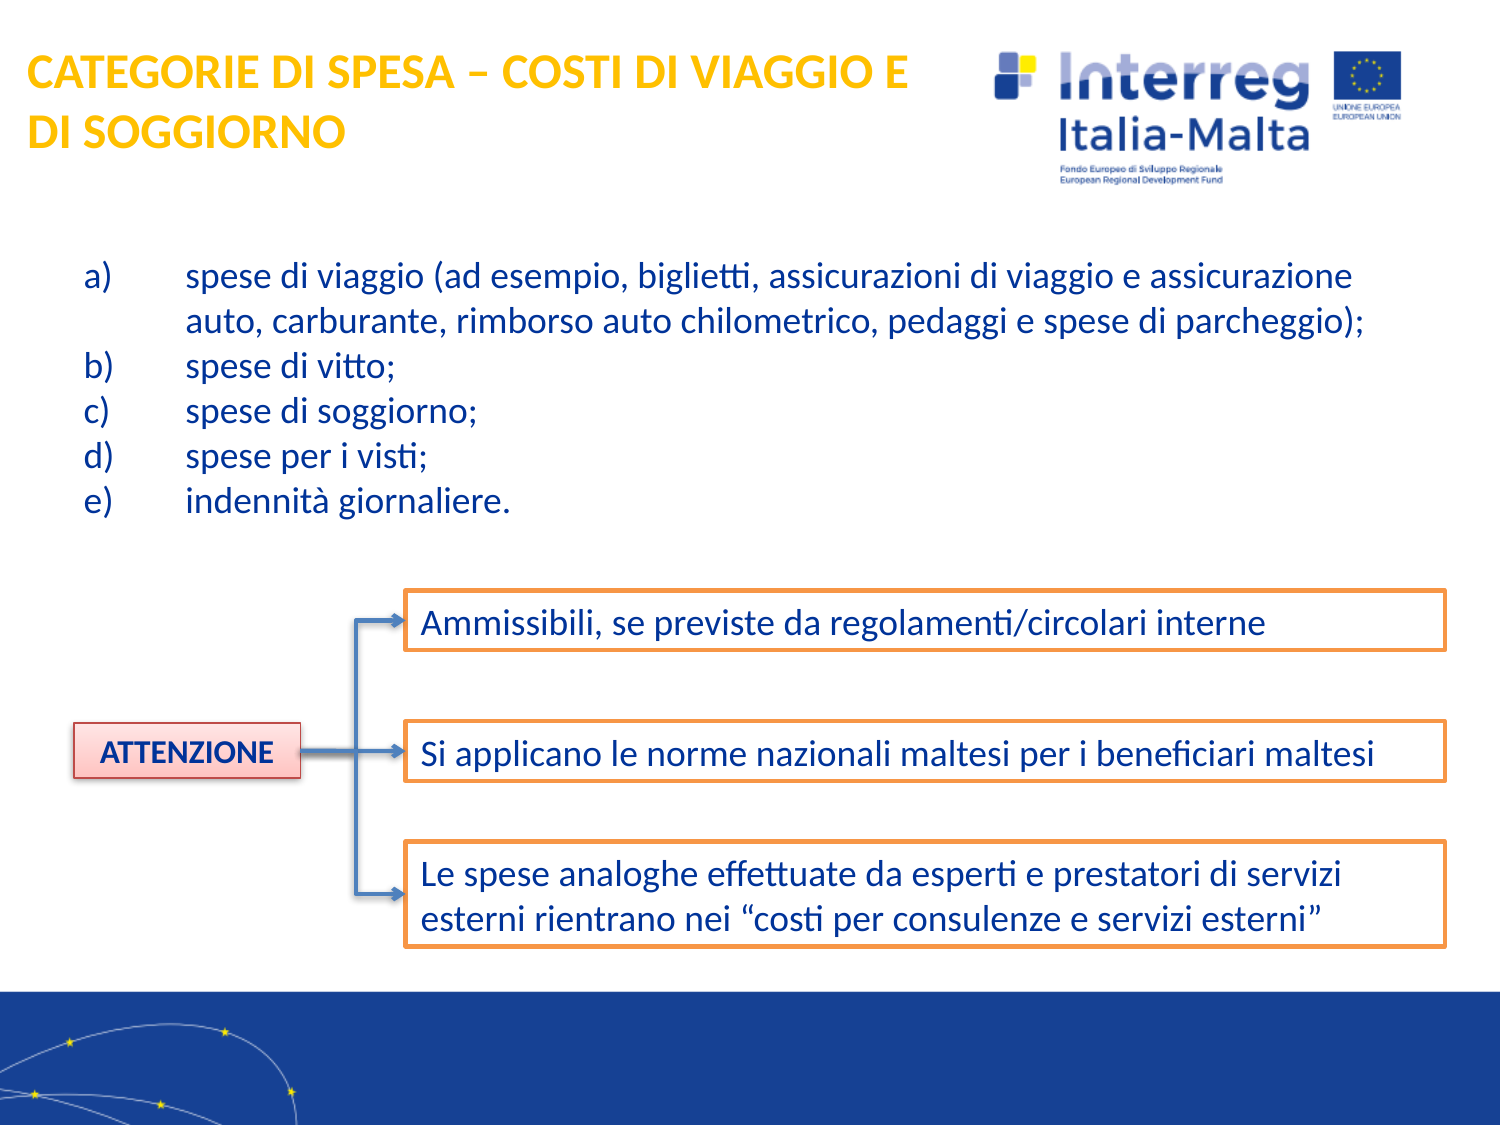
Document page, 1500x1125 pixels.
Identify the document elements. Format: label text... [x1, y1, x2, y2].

text_box Le spese analoghe effettuate da esperti e prestatori di servizi esterni rientrano nei “costi per consulenze e servizi esterni” [403, 839, 1447, 949]
text_box CATEGORIE DI SPESA – COSTI DI VIAGGIO E DI SOGGIORNO [1, 30, 975, 166]
text_box ATTENZIONE [73, 722, 295, 779]
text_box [300, 620, 406, 750]
text_box Ammissibili, se previste da regolamenti/circolari interne [403, 588, 1447, 652]
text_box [300, 751, 406, 895]
text_box Si applicano le norme nazionali maltesi per i beneficiari maltesi [411, 719, 1447, 783]
text_box a) spese di viaggio (ad esempio, biglietti, assicurazioni di viaggio e assicurazione auto, carburante, rimborso auto chilometrico, pedaggi e spese di parcheggio); b) spese di vitto; c) spese di soggiorno; d) spese per i visti; e) indennità giornaliere. [68, 243, 1385, 529]
